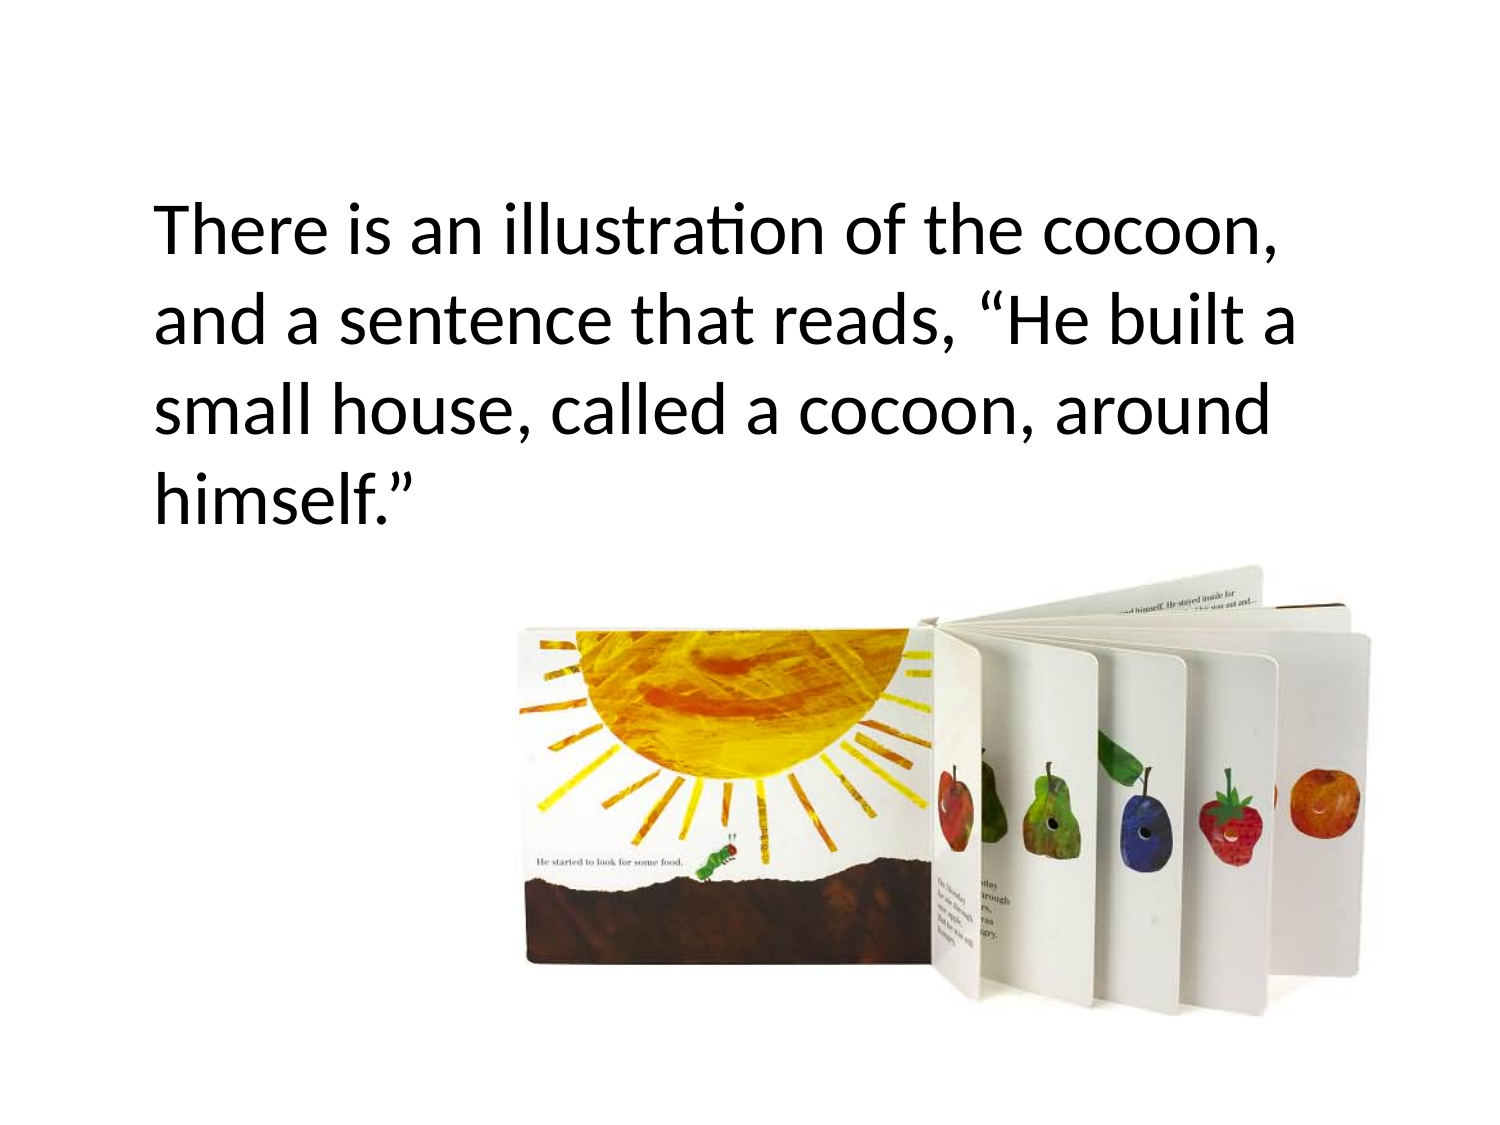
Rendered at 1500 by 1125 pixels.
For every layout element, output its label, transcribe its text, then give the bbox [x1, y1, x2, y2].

picture [494, 543, 1386, 1024]
text_box There is an illustration of the cocoon, and a sentence that reads, “He built a small house, called a cocoon, around himself.” [138, 172, 1386, 637]
